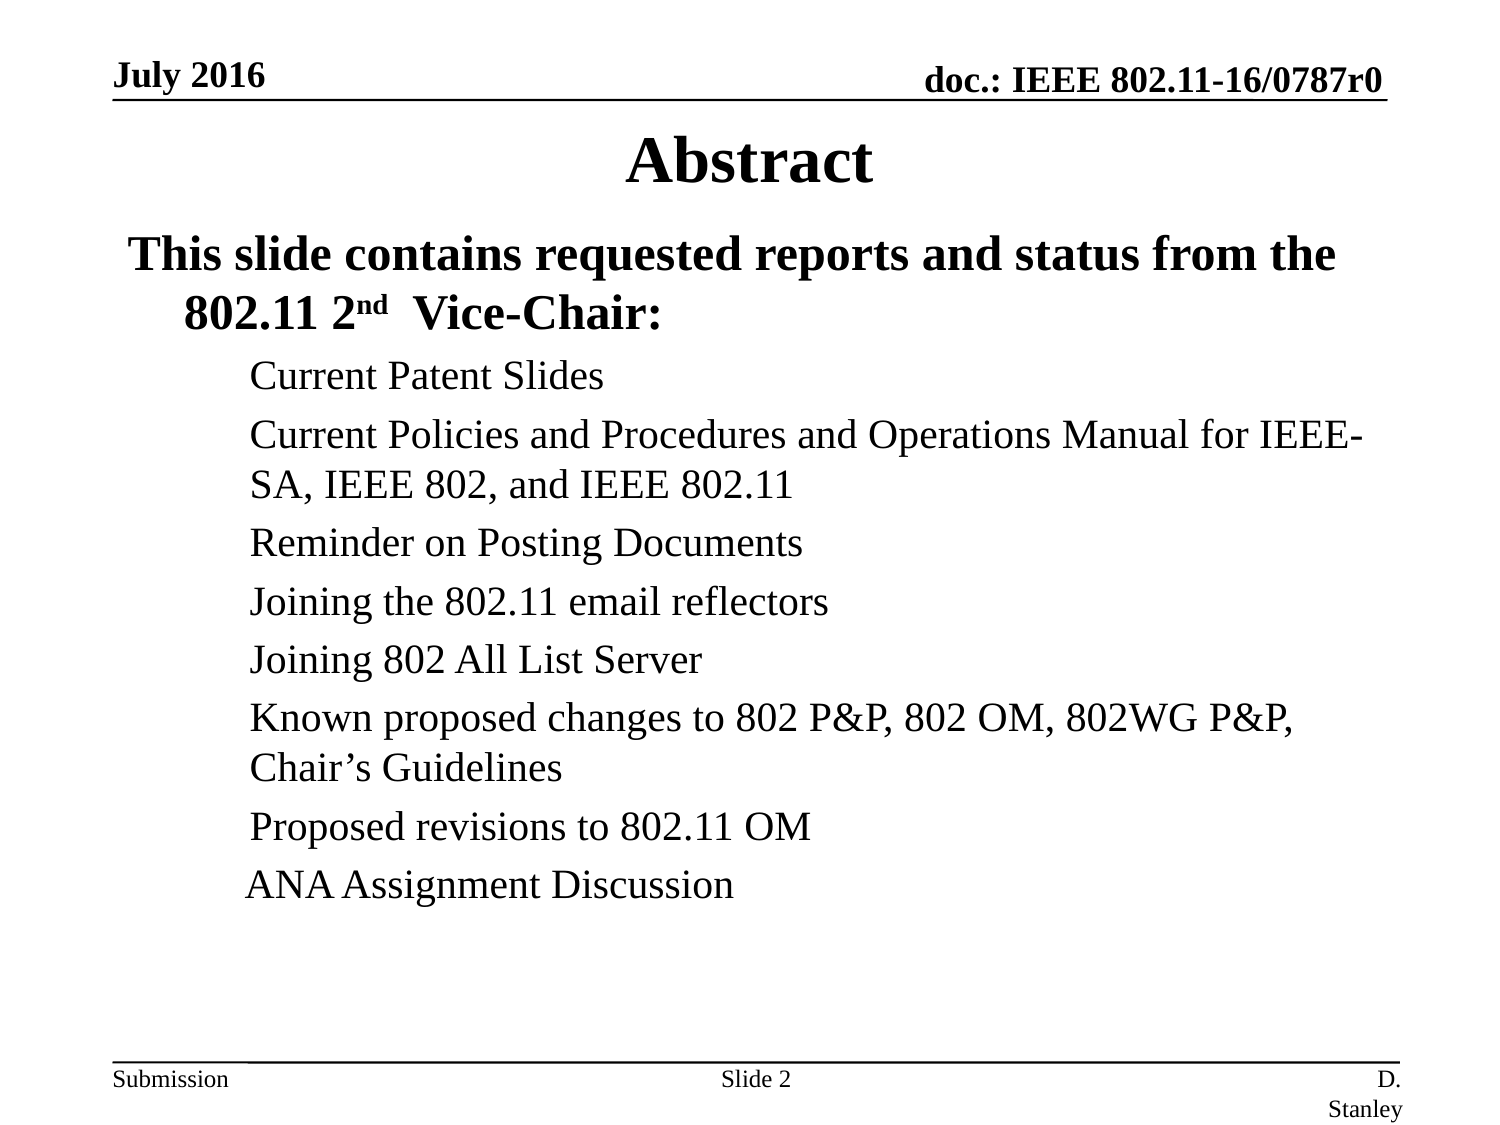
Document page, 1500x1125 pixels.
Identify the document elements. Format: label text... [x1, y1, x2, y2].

footer D. Stanley, HP Enterprise [1324, 1061, 1402, 1093]
title Abstract [112, 112, 1388, 201]
slide_number Slide 2 [712, 1061, 800, 1093]
list This slide contains requested reports and status from the 802.11 2nd Vice-Chair: Current Patent Slides Current Policies and Procedures and Operations Manual for IEEE-SA, IEEE 802, and IEEE 802.11 Reminder on Posting Documents Joining the 802.11 email reflectors Joining 802 All List Server Known proposed changes to 802 P&P, 802 OM, 802WG P&P, Chair’s Guidelines Proposed revisions to 802.11 OM ANA Assignment Discussion [112, 212, 1413, 1038]
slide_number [112, 49, 401, 96]
